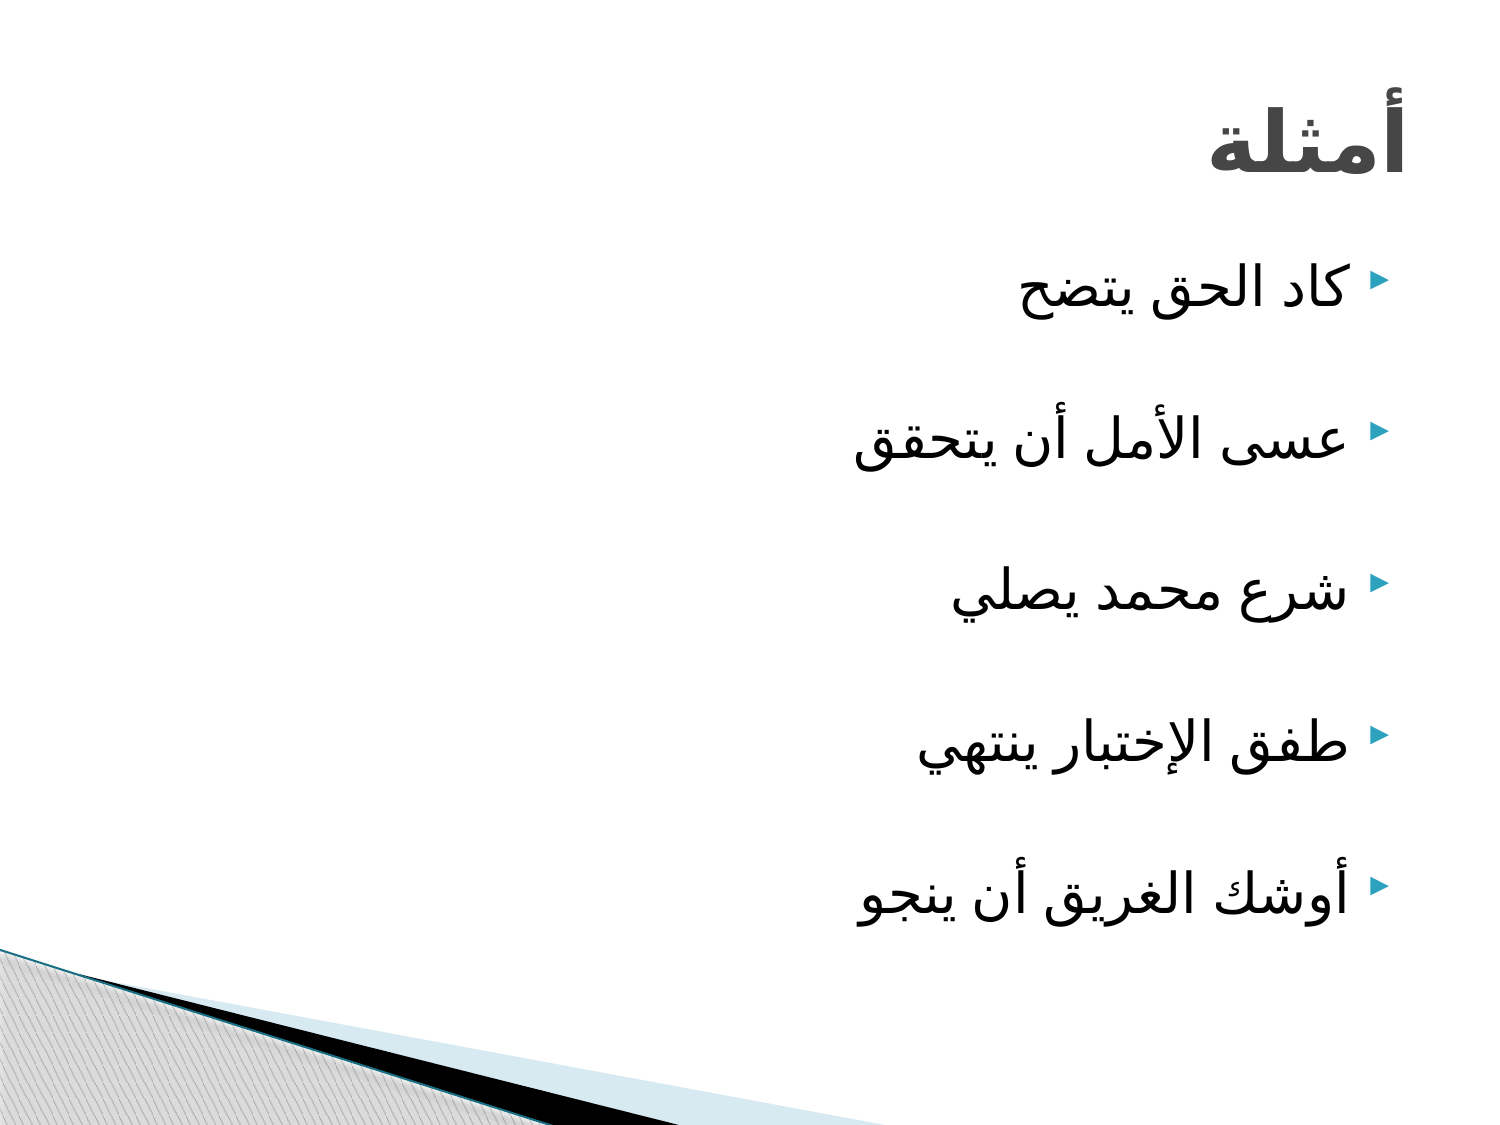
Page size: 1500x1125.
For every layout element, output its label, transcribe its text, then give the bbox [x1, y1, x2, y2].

title أمثلة [75, 45, 1425, 233]
list كاد الحق يتضح عسى الأمل أن يتحقق شرع محمد يصلي طفق الإختبار ينتهي أوشك الغريق أن ينجو [75, 243, 1425, 986]
